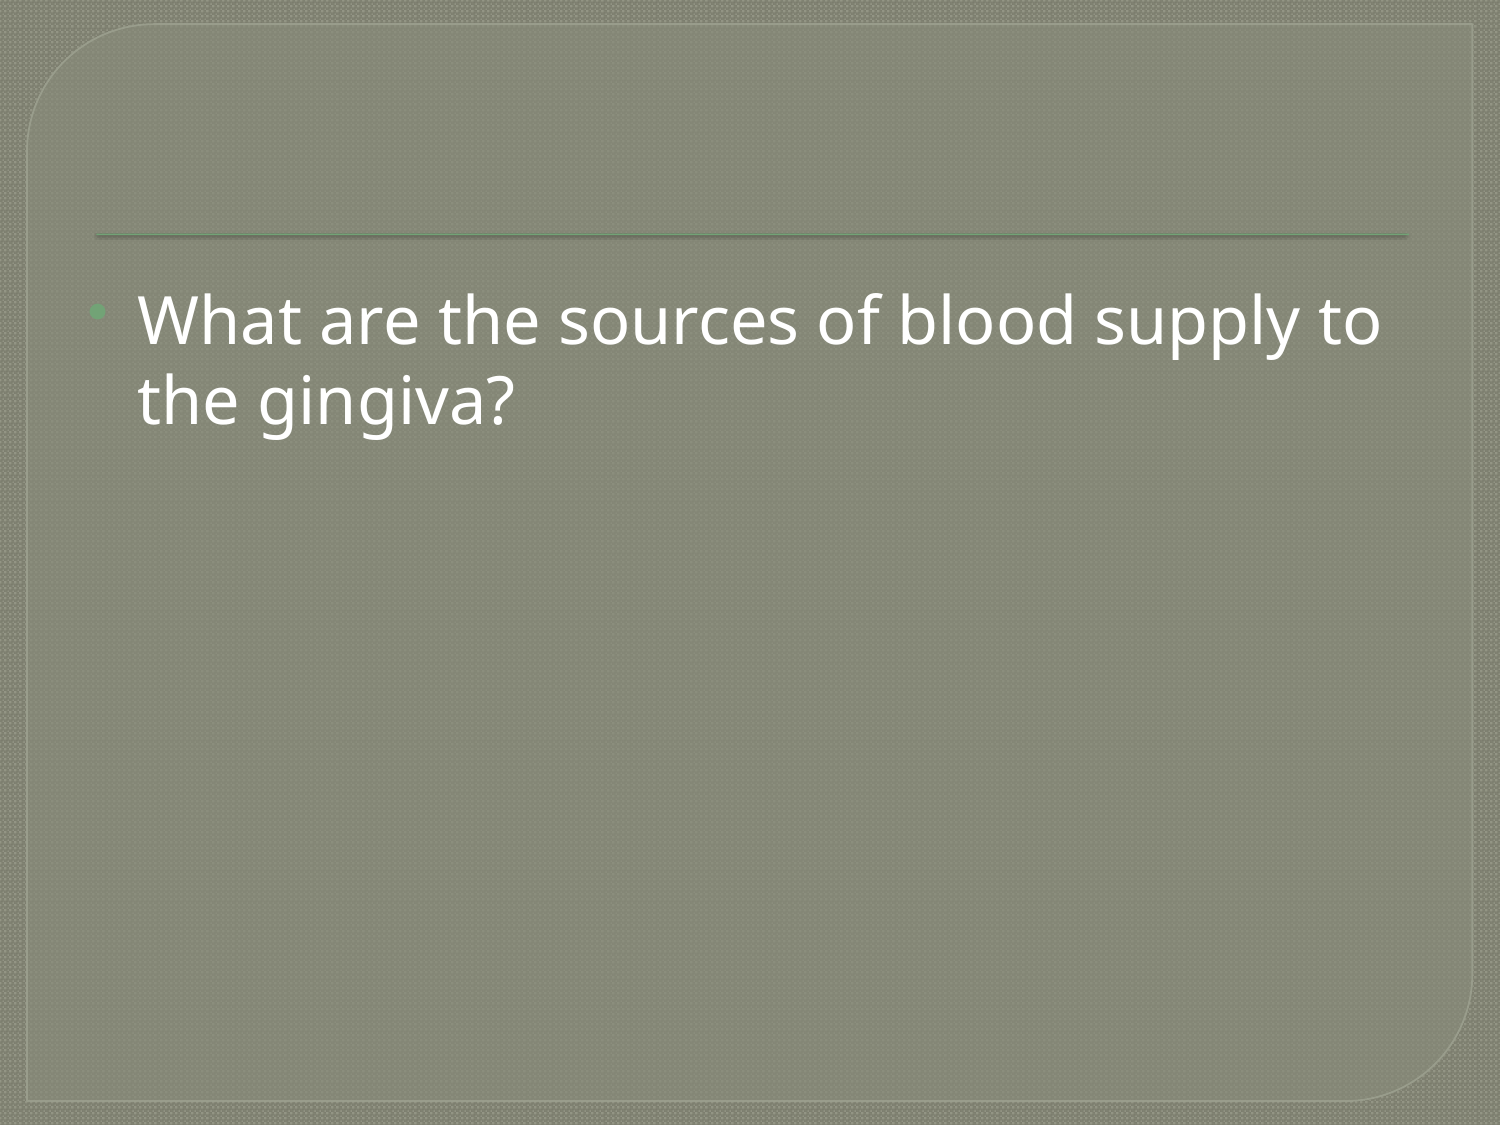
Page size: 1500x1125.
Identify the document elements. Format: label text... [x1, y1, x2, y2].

list What are the sources of blood supply to the gingiva? [75, 270, 1425, 1013]
